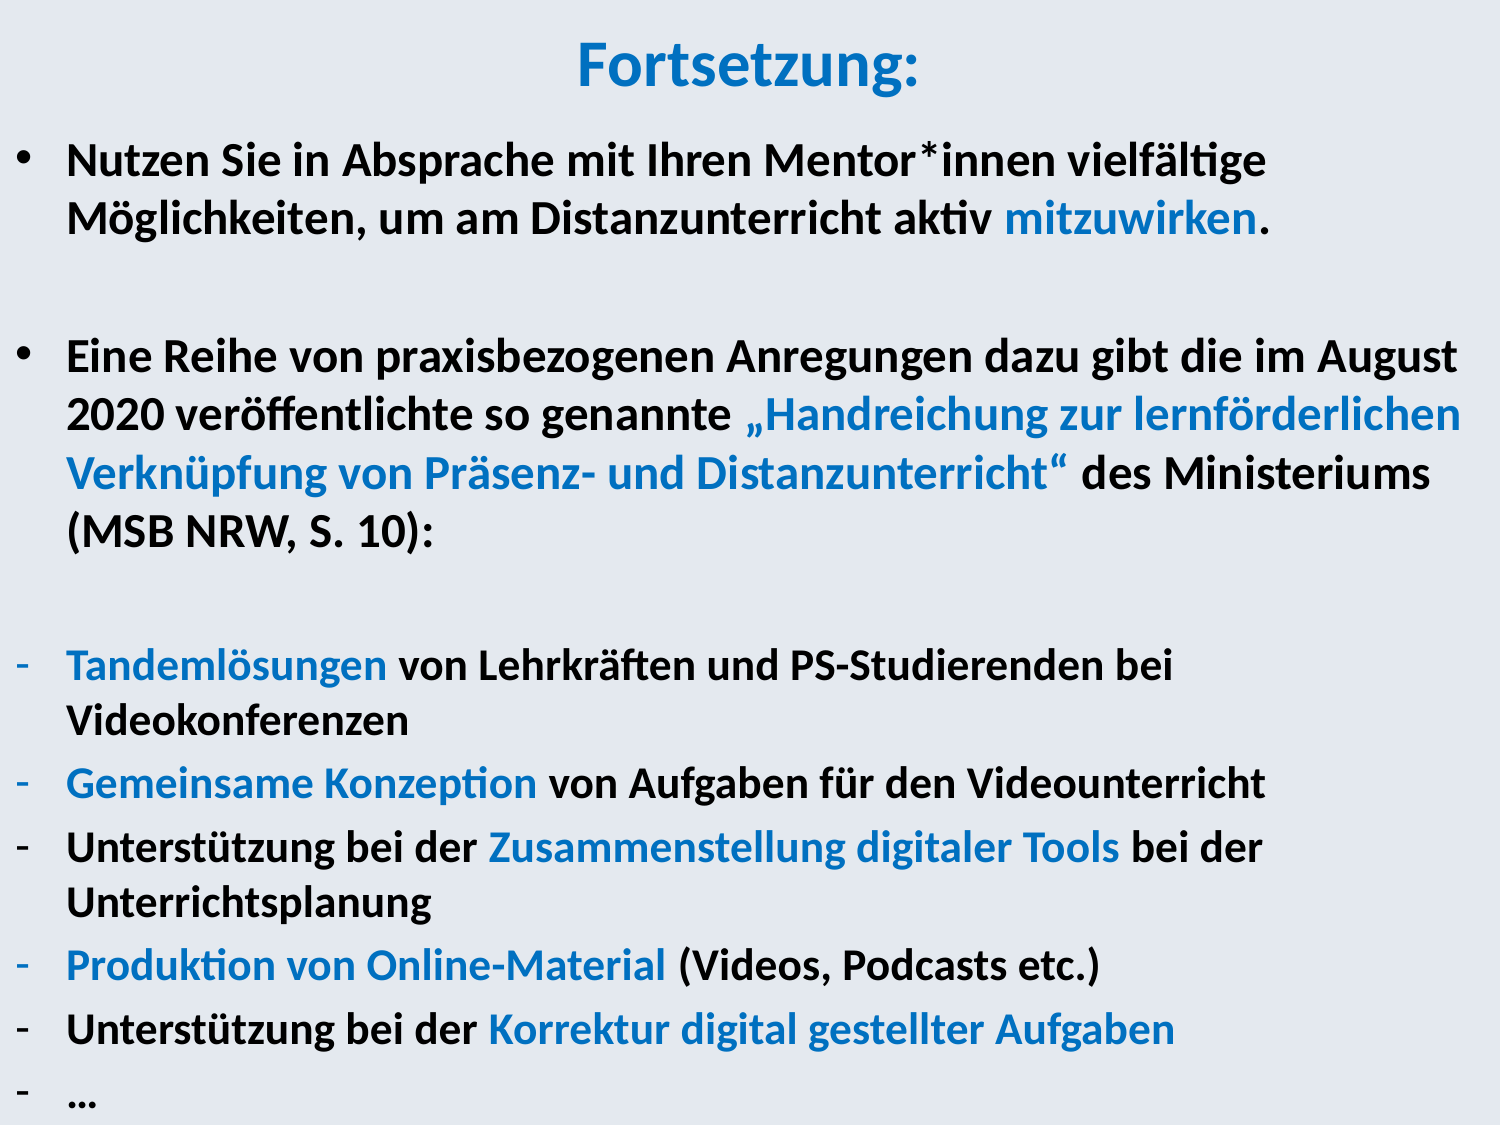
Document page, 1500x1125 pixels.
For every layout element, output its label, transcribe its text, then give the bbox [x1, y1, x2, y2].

list Nutzen Sie in Absprache mit Ihren Mentor*innen vielfältige Möglichkeiten, um am Distanzunterricht aktiv mitzuwirken. Eine Reihe von praxisbezogenen Anregungen dazu gibt die im August 2020 veröffentlichte so genannte „Handreichung zur lernförderlichen Verknüpfung von Präsenz- und Distanzunterricht“ des Ministeriums (MSB NRW, S. 10): Tandemlösungen von Lehrkräften und PS-Studierenden bei Videokonferenzen Gemeinsame Konzeption von Aufgaben für den Videounterricht Unterstützung bei der Zusammenstellung digitaler Tools bei der Unterrichtsplanung Produktion von Online-Material (Videos, Podcasts etc.) Unterstützung bei der Korrektur digital gestellter Aufgaben … [0, 120, 1500, 1125]
title Fortsetzung: [0, 0, 1500, 120]
